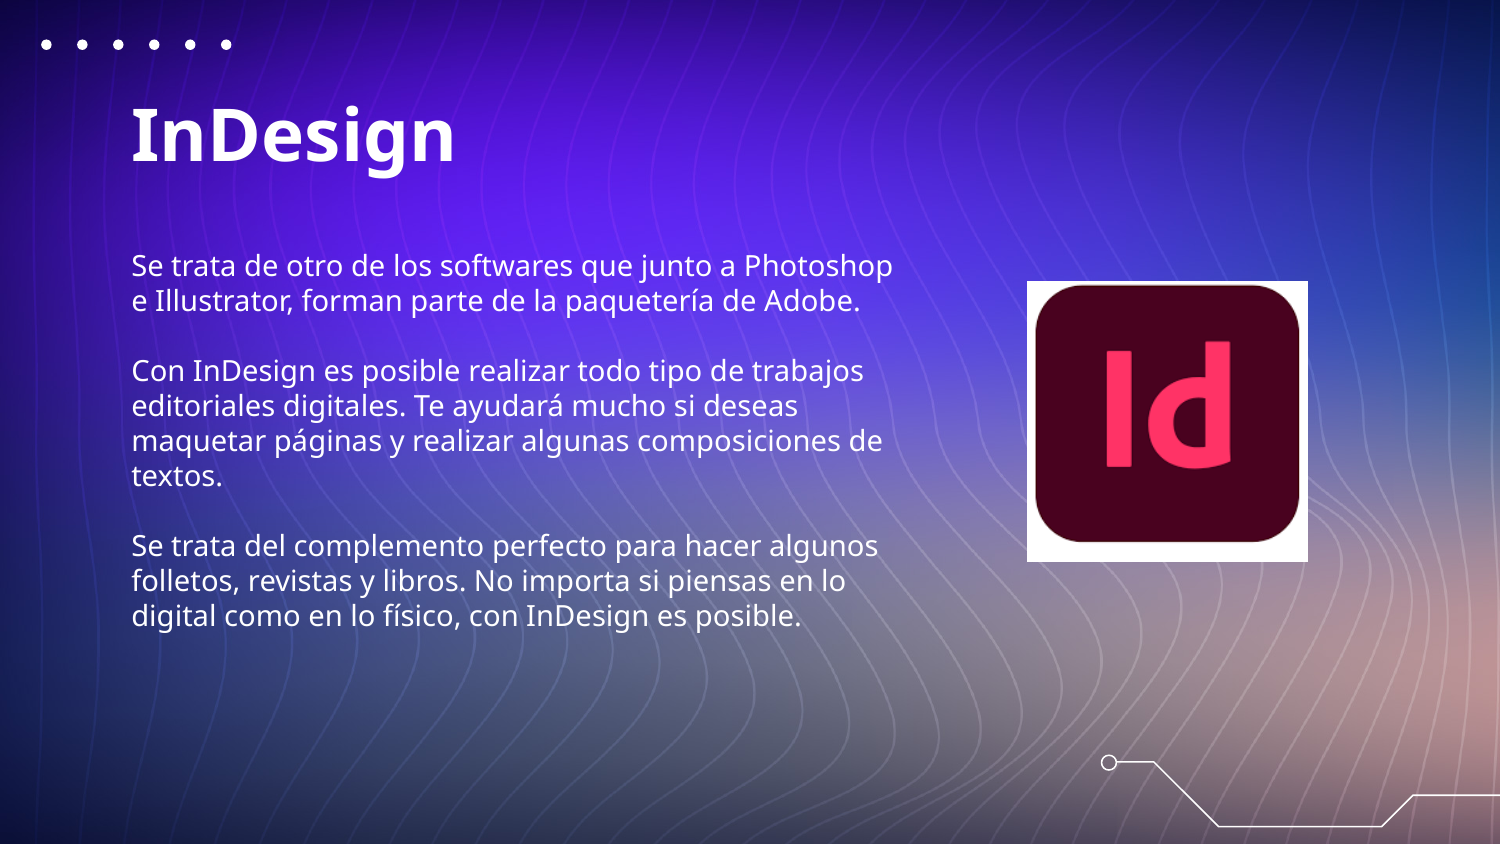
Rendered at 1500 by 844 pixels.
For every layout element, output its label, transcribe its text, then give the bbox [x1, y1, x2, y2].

picture [1103, 757, 1115, 769]
picture [0, 0, 1500, 844]
text_box InDesign [116, 81, 819, 184]
text_box Se trata de otro de los softwares que junto a Photoshop e Illustrator, forman parte de la paquetería de Adobe. Con InDesign es posible realizar todo tipo de trabajos editoriales digitales. Te ayudará mucho si deseas maquetar páginas y realizar algunas composiciones de textos. Se trata del complemento perfecto para hacer algunos folletos, revistas y libros. No importa si piensas en lo digital como en lo físico, con InDesign es posible. [116, 239, 930, 640]
